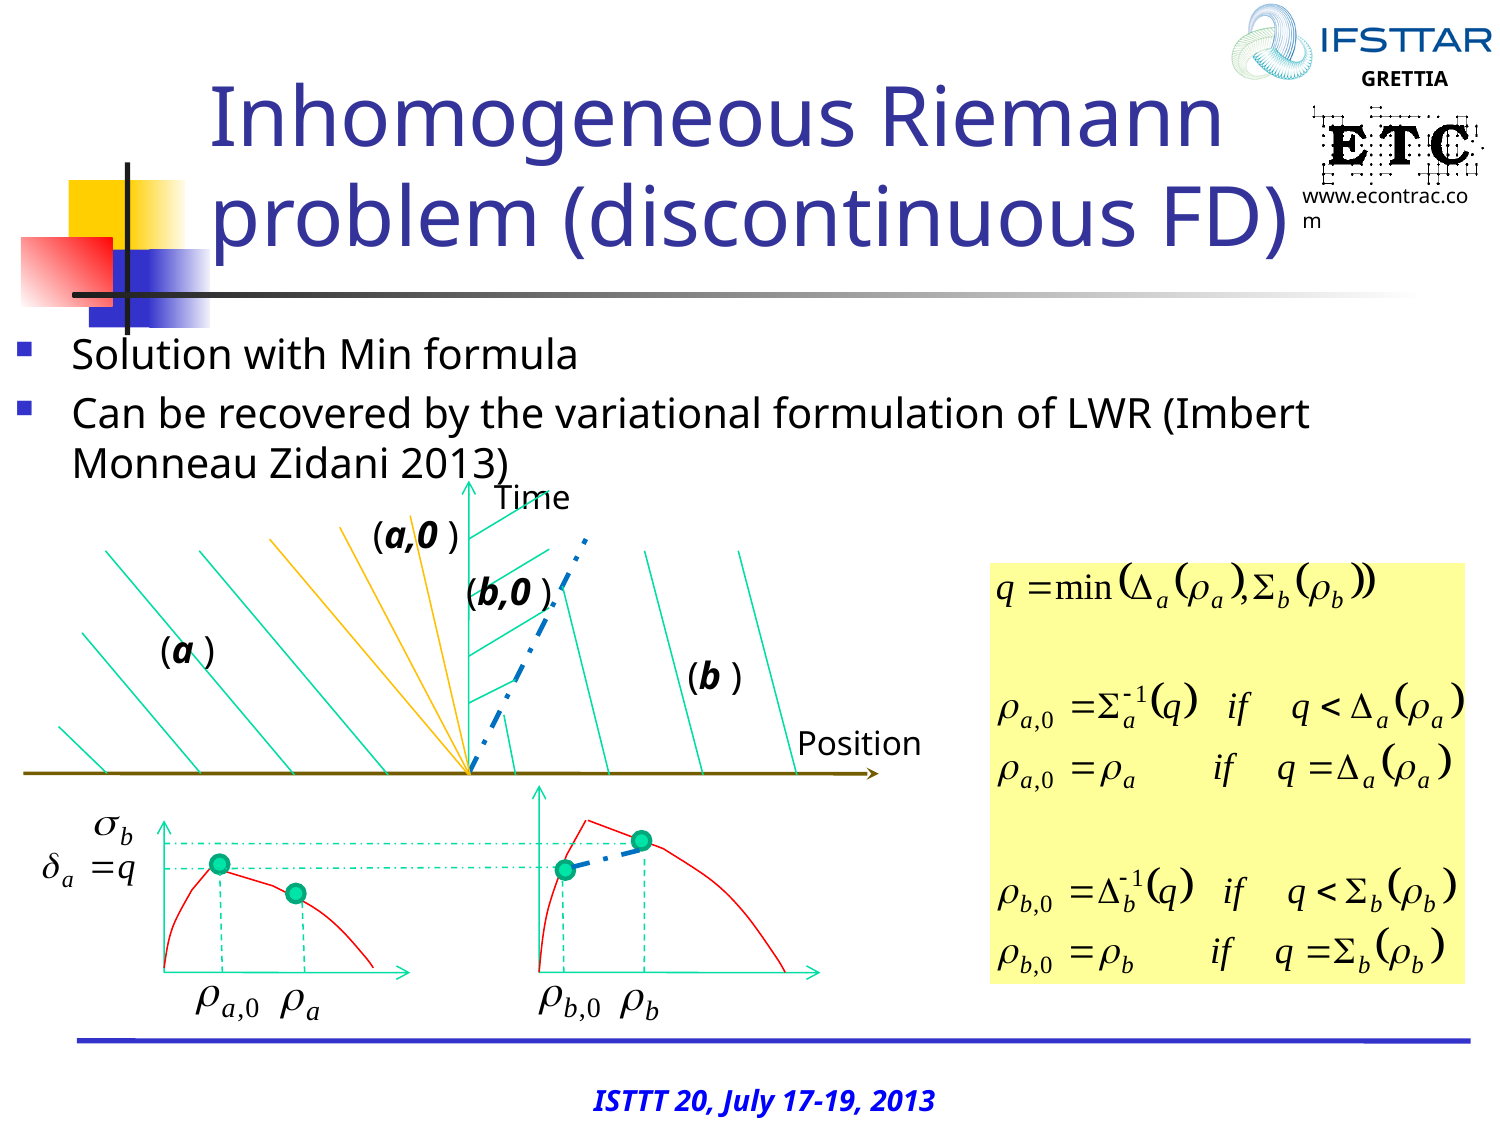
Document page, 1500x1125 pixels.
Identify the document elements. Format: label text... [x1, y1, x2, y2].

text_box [571, 849, 642, 868]
list Solution with Min formula Can be recovered by the variational formulation of LWR (Imbert Monneau Zidani 2013) [0, 320, 1500, 551]
footer ISTTT 20, July 17-19, 2013 [64, 1042, 1465, 1125]
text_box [36, 784, 821, 1032]
picture [1312, 105, 1484, 185]
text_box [989, 562, 1466, 985]
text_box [23, 468, 933, 776]
title Inhomogeneous Riemann problem (discontinuous FD) [194, 30, 1306, 272]
picture [1409, 74, 1417, 82]
picture [1230, 2, 1494, 82]
